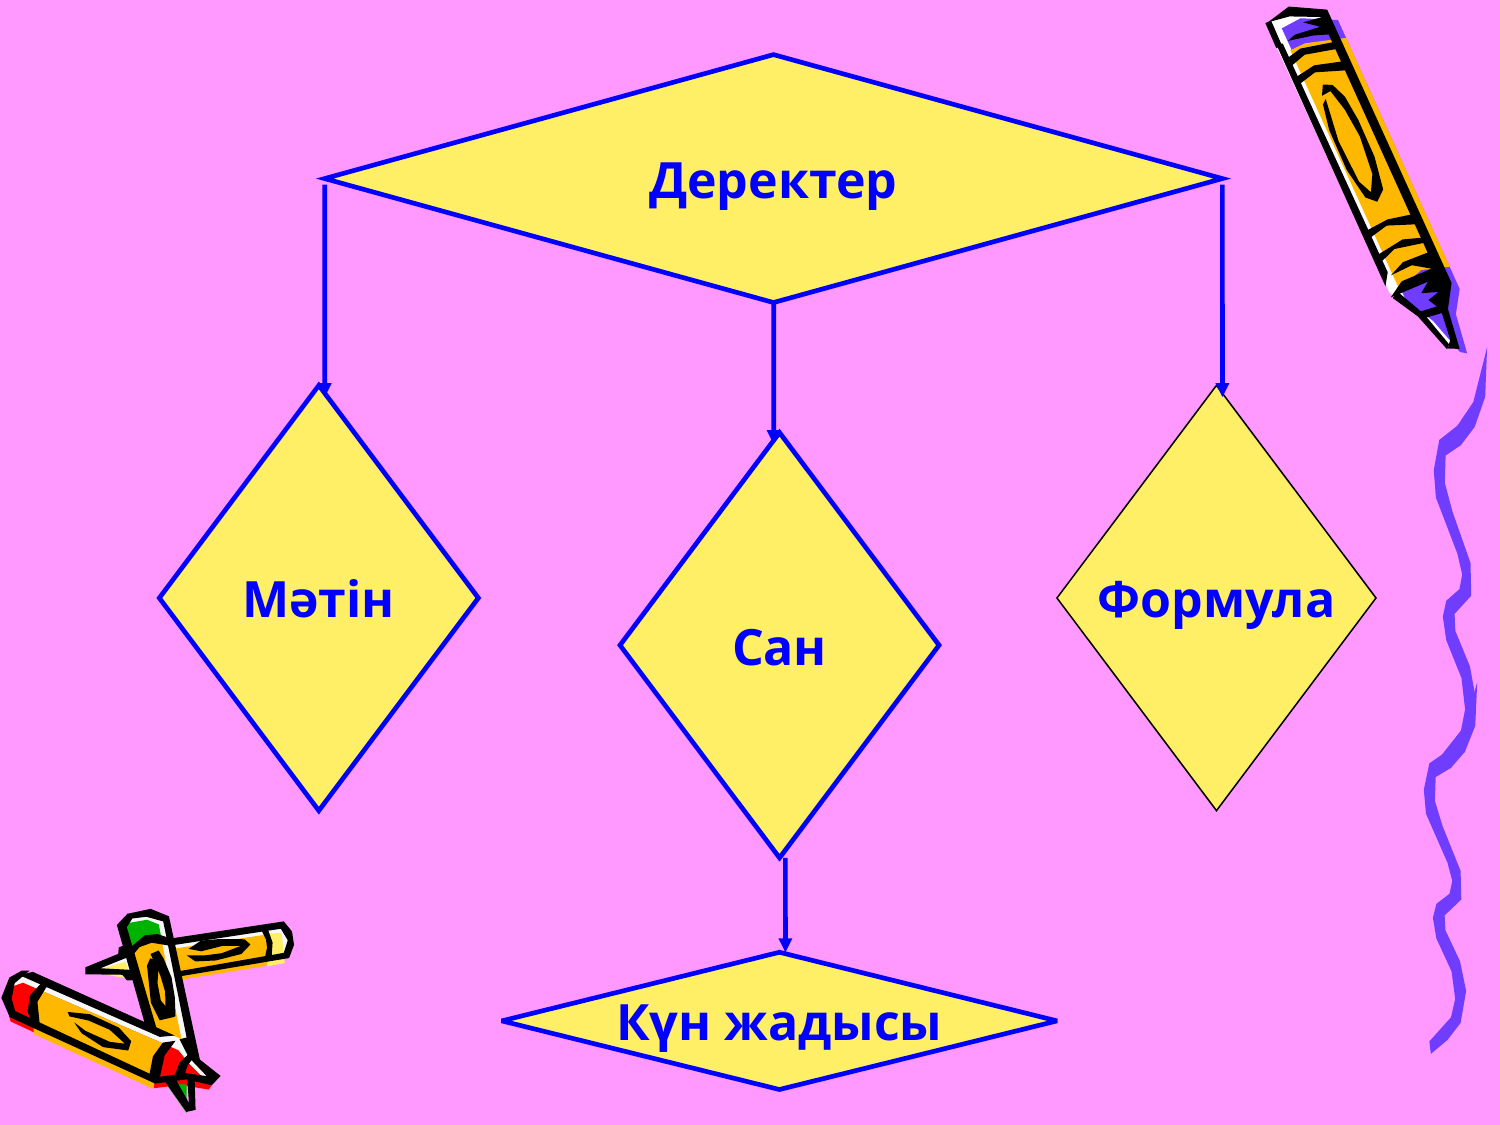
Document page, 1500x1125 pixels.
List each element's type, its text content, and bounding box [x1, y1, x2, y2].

text_box Күн жадысы [501, 952, 1058, 1090]
text_box [767, 302, 780, 445]
text_box [1216, 184, 1229, 398]
text_box Деректер [324, 54, 1223, 303]
text_box [318, 184, 331, 398]
text_box Сан [620, 433, 940, 858]
text_box [779, 857, 792, 953]
text_box Мәтін [159, 386, 479, 811]
text_box Формула [1056, 386, 1376, 811]
